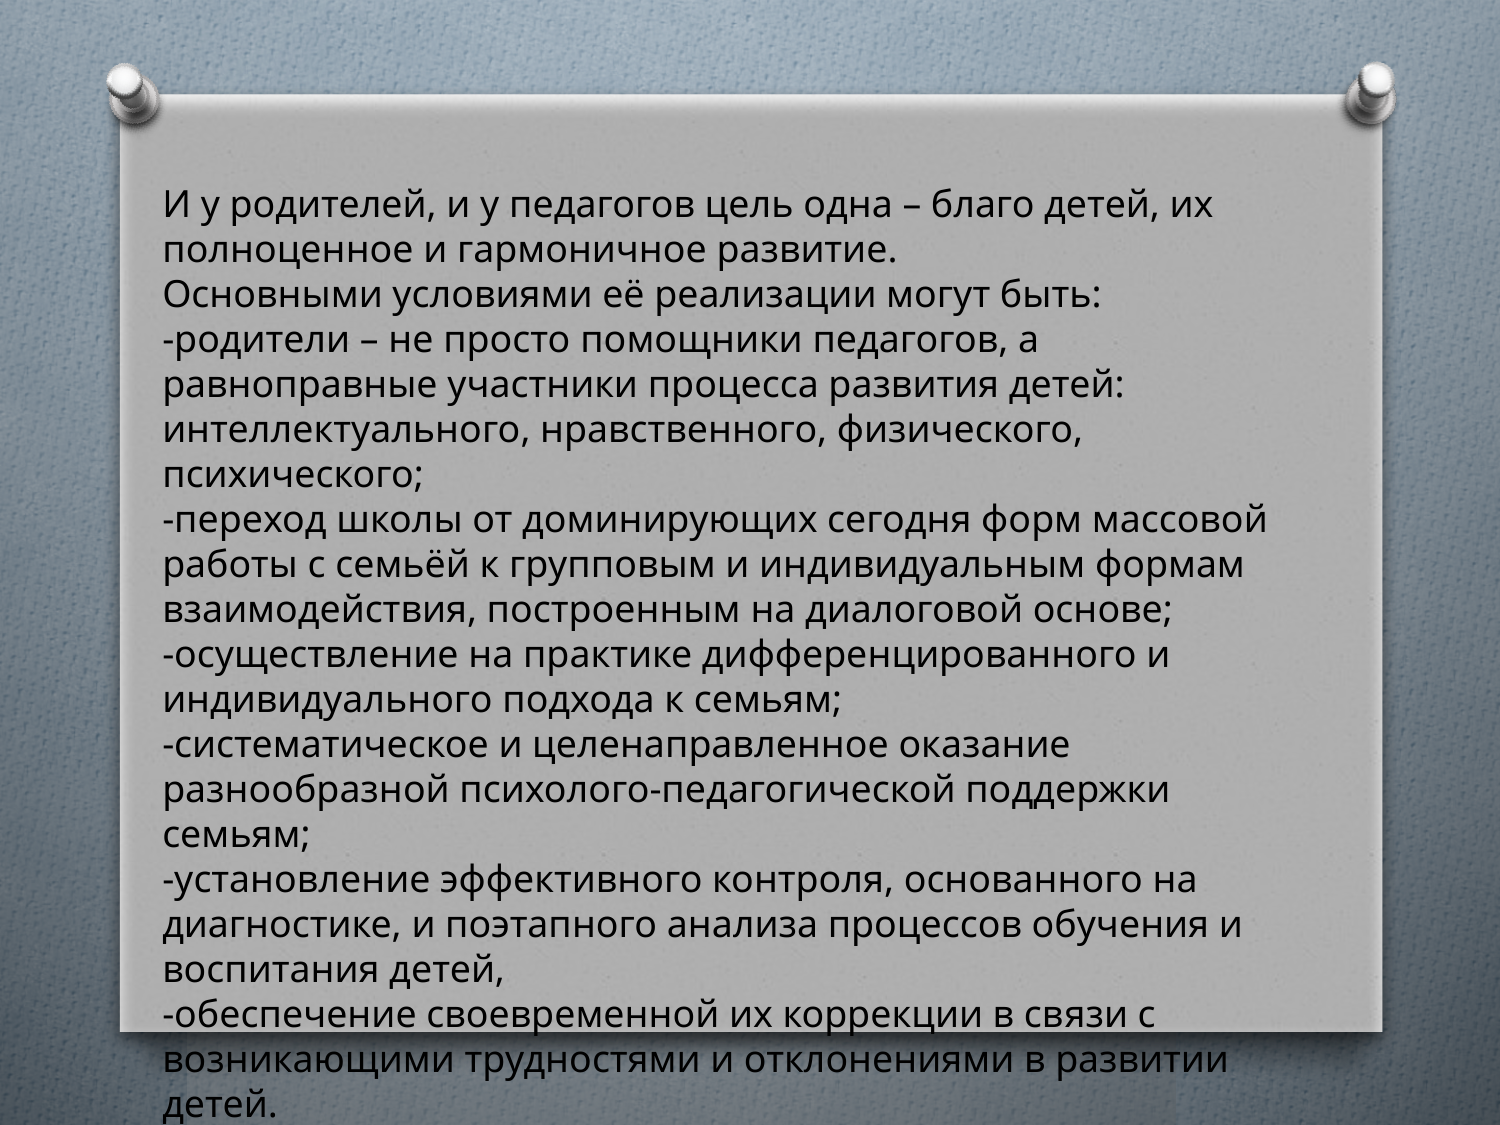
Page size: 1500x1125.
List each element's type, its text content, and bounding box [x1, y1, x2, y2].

picture [75, 29, 198, 153]
text_box И у родителей, и у педагогов цель одна – благо детей, их полноценное и гармоничное развитие. Основными условиями её реализации могут быть: -родители – не просто помощники педагогов, а равноправные участники процесса развития детей: интеллектуального, нравственного, физического, психического; -переход школы от доминирующих сегодня форм массовой работы с семьёй к групповым и индивидуальным формам взаимодействия, построенным на диалоговой основе; -осуществление на практике дифференцированного и индивидуального подхода к семьям; -систематическое и целенаправленное оказание разнообразной психолого-педагогической поддержки семьям; -установление эффективного контроля, основанного на диагностике, и поэтапного анализа процессов обучения и воспитания детей, -обеспечение своевременной их коррекции в связи с возникающими трудностями и отклонениями в развитии детей. [147, 172, 1306, 1125]
picture [1317, 35, 1439, 156]
